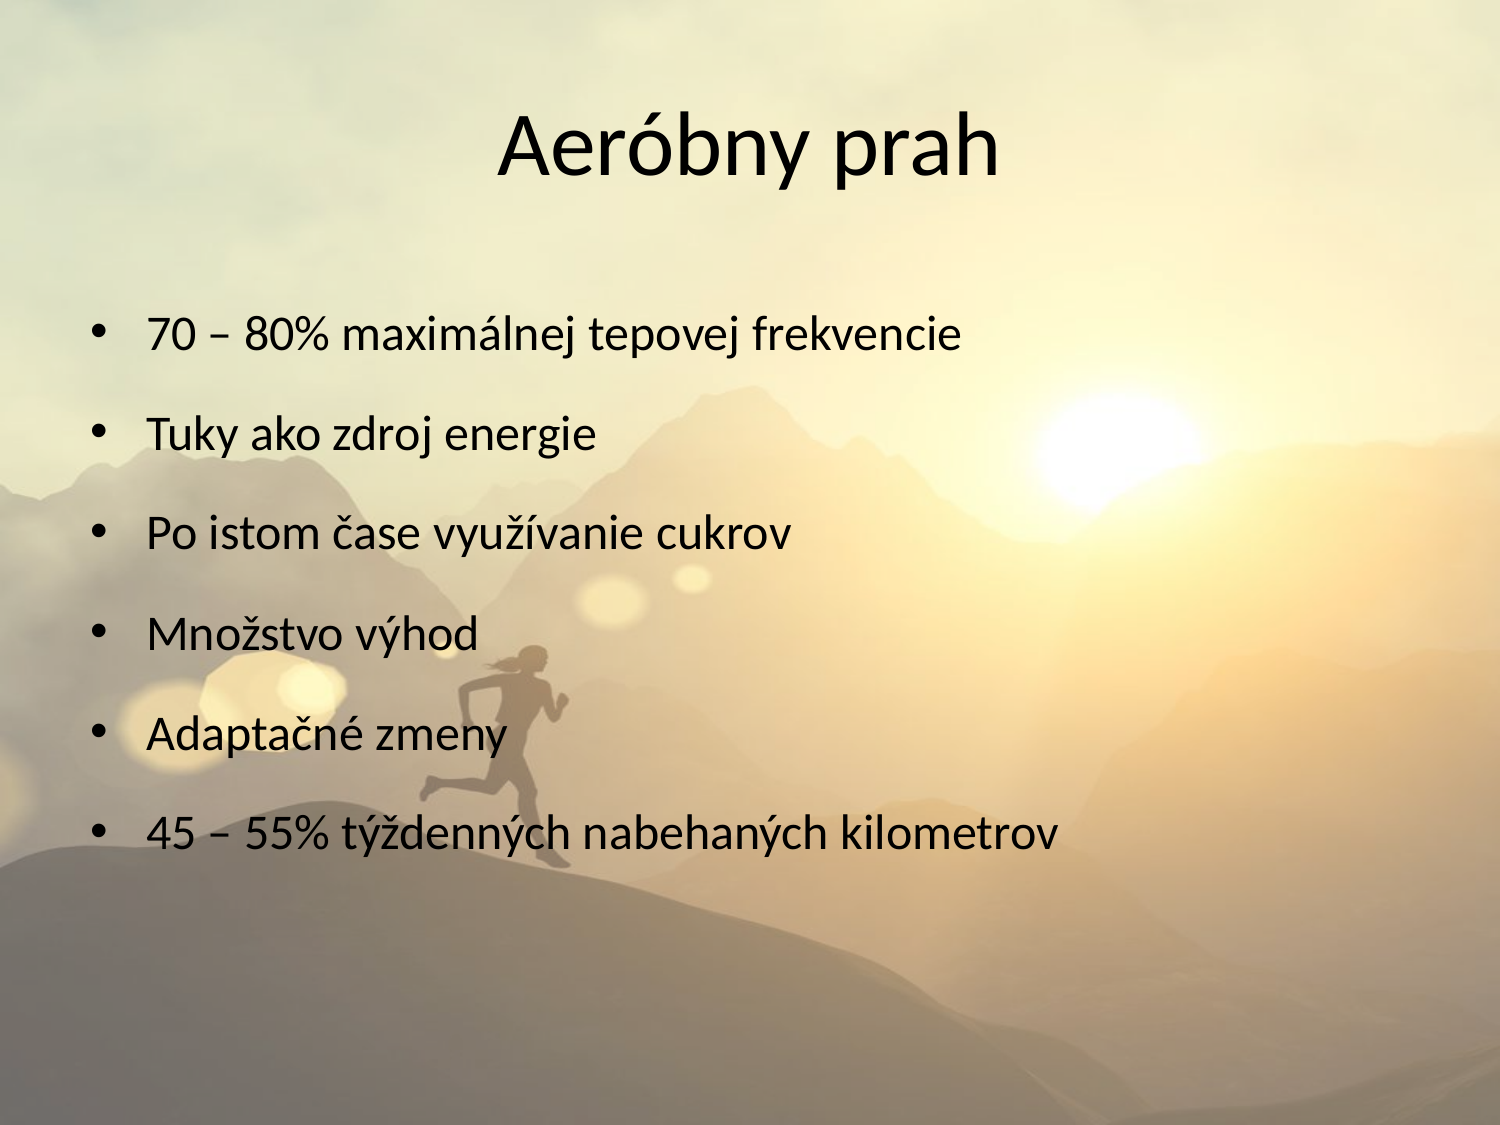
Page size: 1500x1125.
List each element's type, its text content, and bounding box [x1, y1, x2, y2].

list 70 – 80% maximálnej tepovej frekvencie Tuky ako zdroj energie Po istom čase využívanie cukrov Množstvo výhod Adaptačné zmeny 45 – 55% týždenných nabehaných kilometrov [75, 262, 1425, 1005]
title Aeróbny prah [75, 45, 1425, 233]
